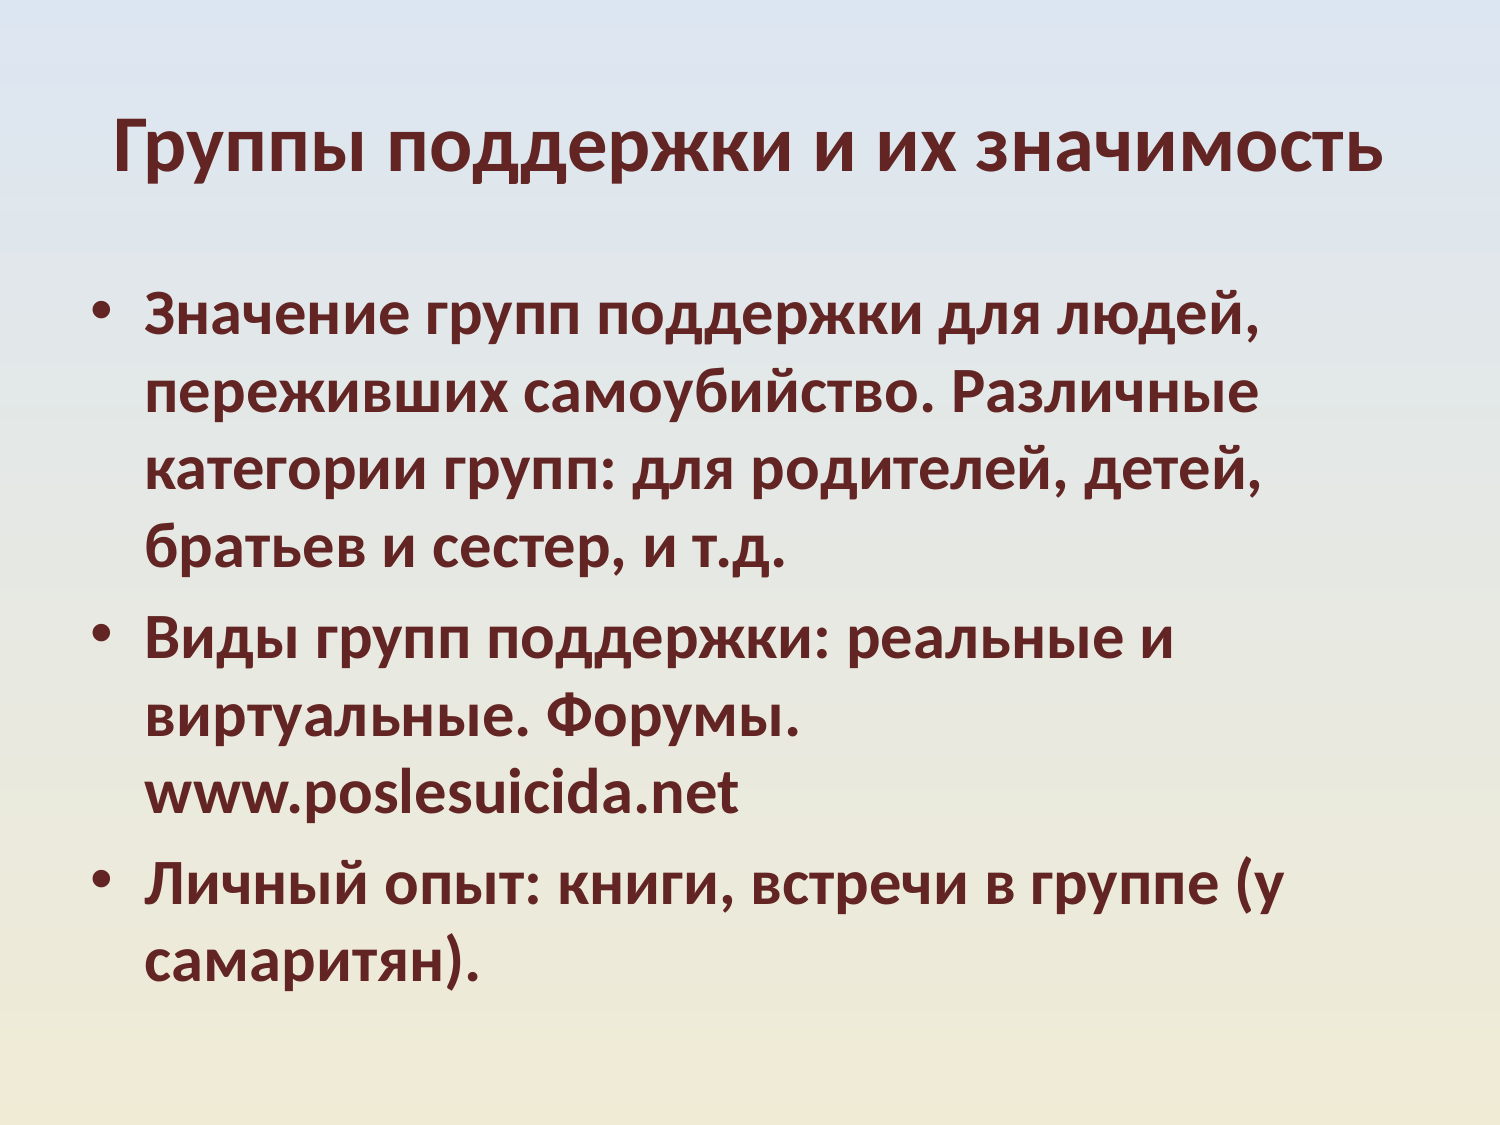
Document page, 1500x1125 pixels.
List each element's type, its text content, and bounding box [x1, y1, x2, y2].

title Группы поддержки и их значимость [74, 44, 1426, 233]
list Значение групп поддержки для людей, переживших самоубийство. Различные категории групп: для родителей, детей, братьев и сестер, и т.д. Виды групп поддержки: реальные и виртуальные. Форумы. www.poslesuicida.net Личный опыт: книги, встречи в группе (у самаритян). [74, 262, 1426, 1006]
